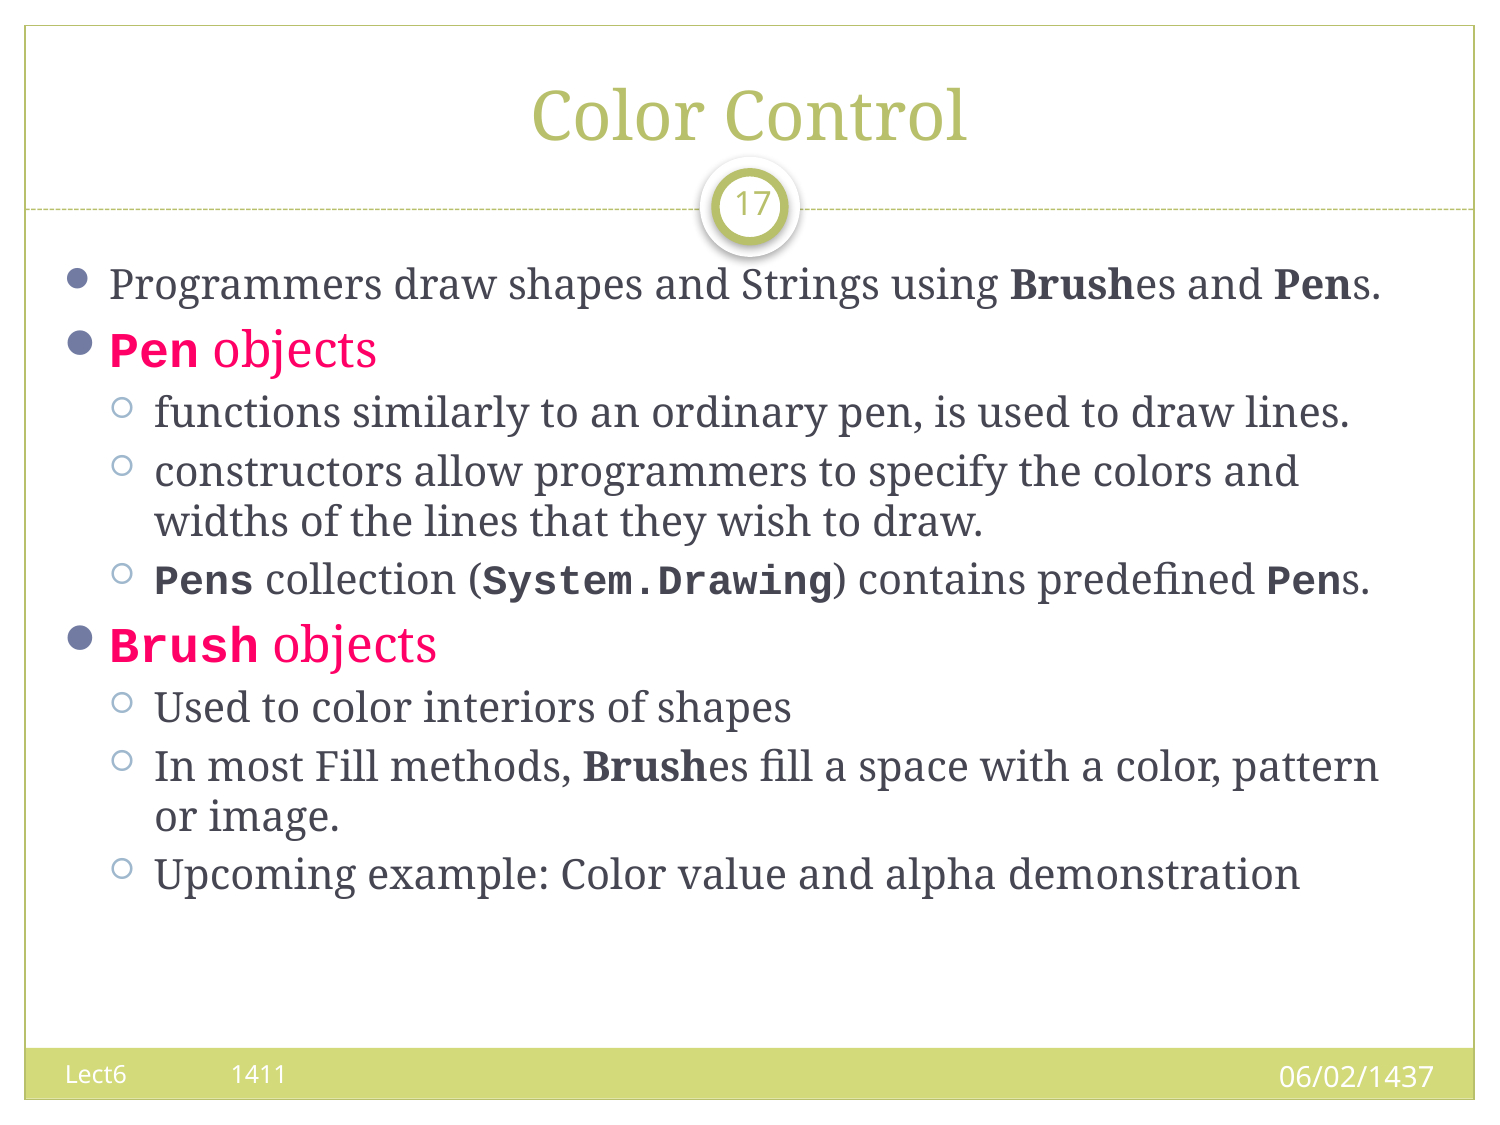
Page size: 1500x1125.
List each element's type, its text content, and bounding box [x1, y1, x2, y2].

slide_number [950, 1050, 1450, 1111]
title Color Control [49, 37, 1450, 162]
slide_number 17 [715, 168, 791, 241]
footer Lect6 1411 [50, 1051, 638, 1112]
list Programmers draw shapes and Strings using Brushes and Pens. Pen objects functions similarly to an ordinary pen, is used to draw lines. constructors allow programmers to specify the colors and widths of the lines that they wish to draw. Pens collection (System.Drawing) contains predefined Pens. Brush objects Used to color interiors of shapes In most Fill methods, Brushes fill a space with a color, pattern or image. Upcoming example: Color value and alpha demonstration [49, 250, 1445, 1001]
